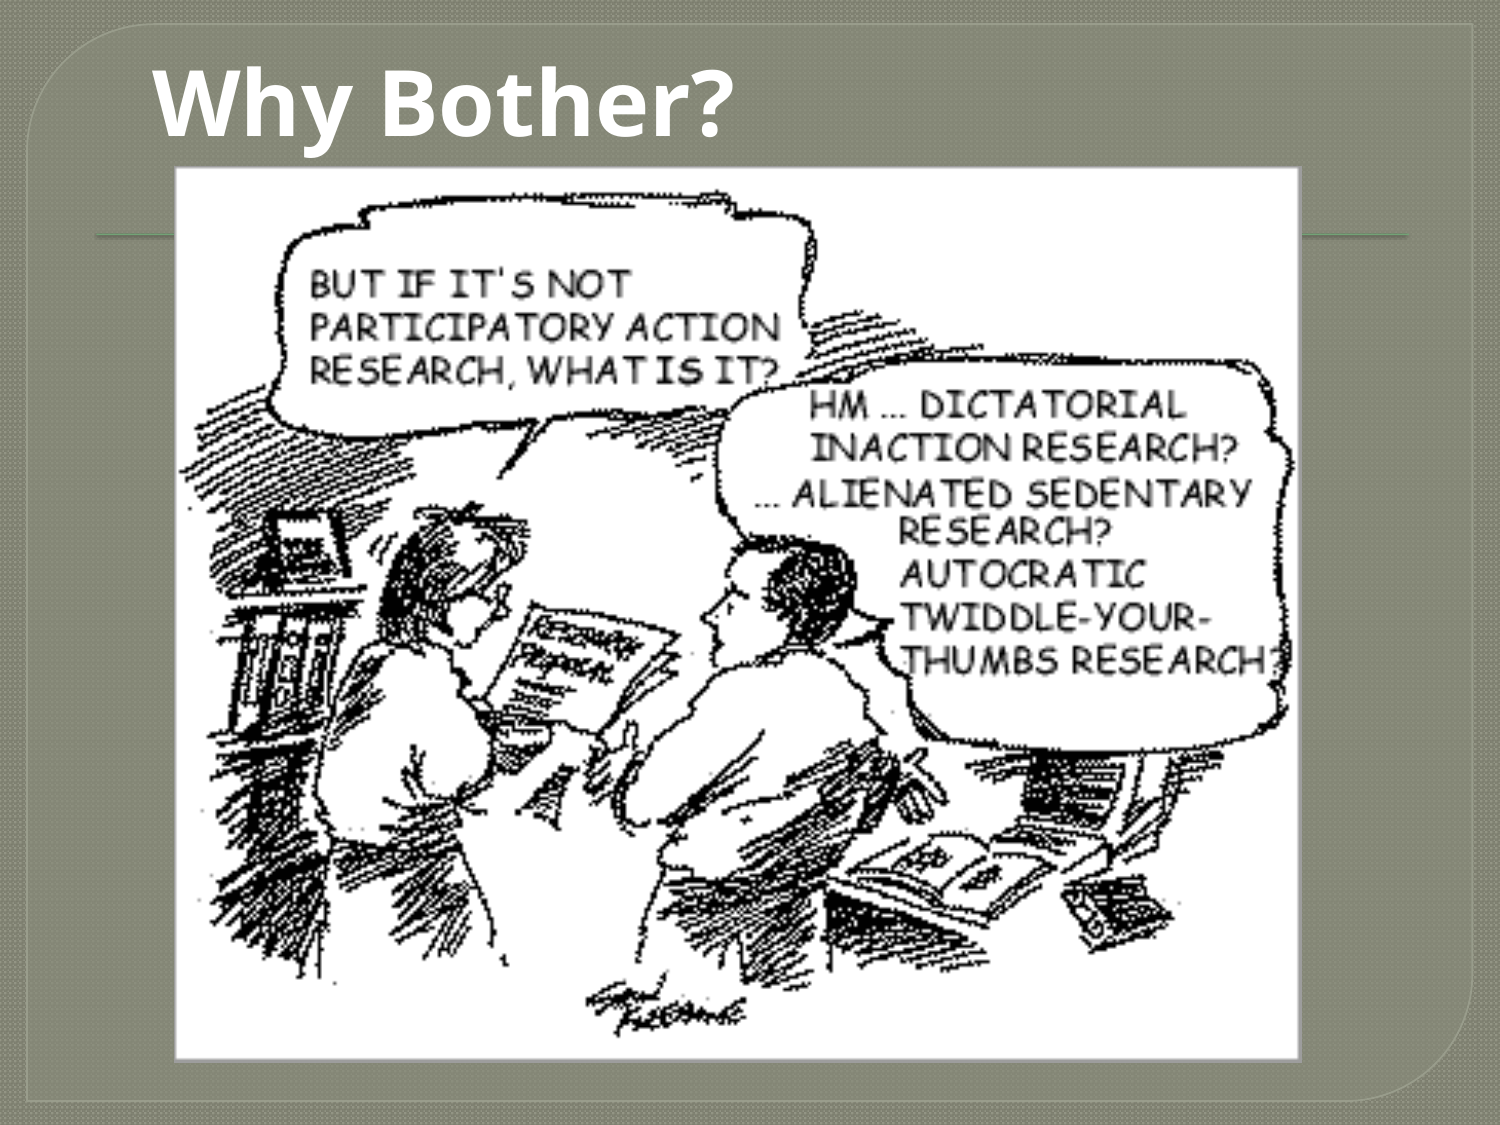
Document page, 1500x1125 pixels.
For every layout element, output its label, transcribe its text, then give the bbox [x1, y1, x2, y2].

picture [174, 166, 1303, 1063]
text_box Why Bother? [137, 37, 863, 163]
